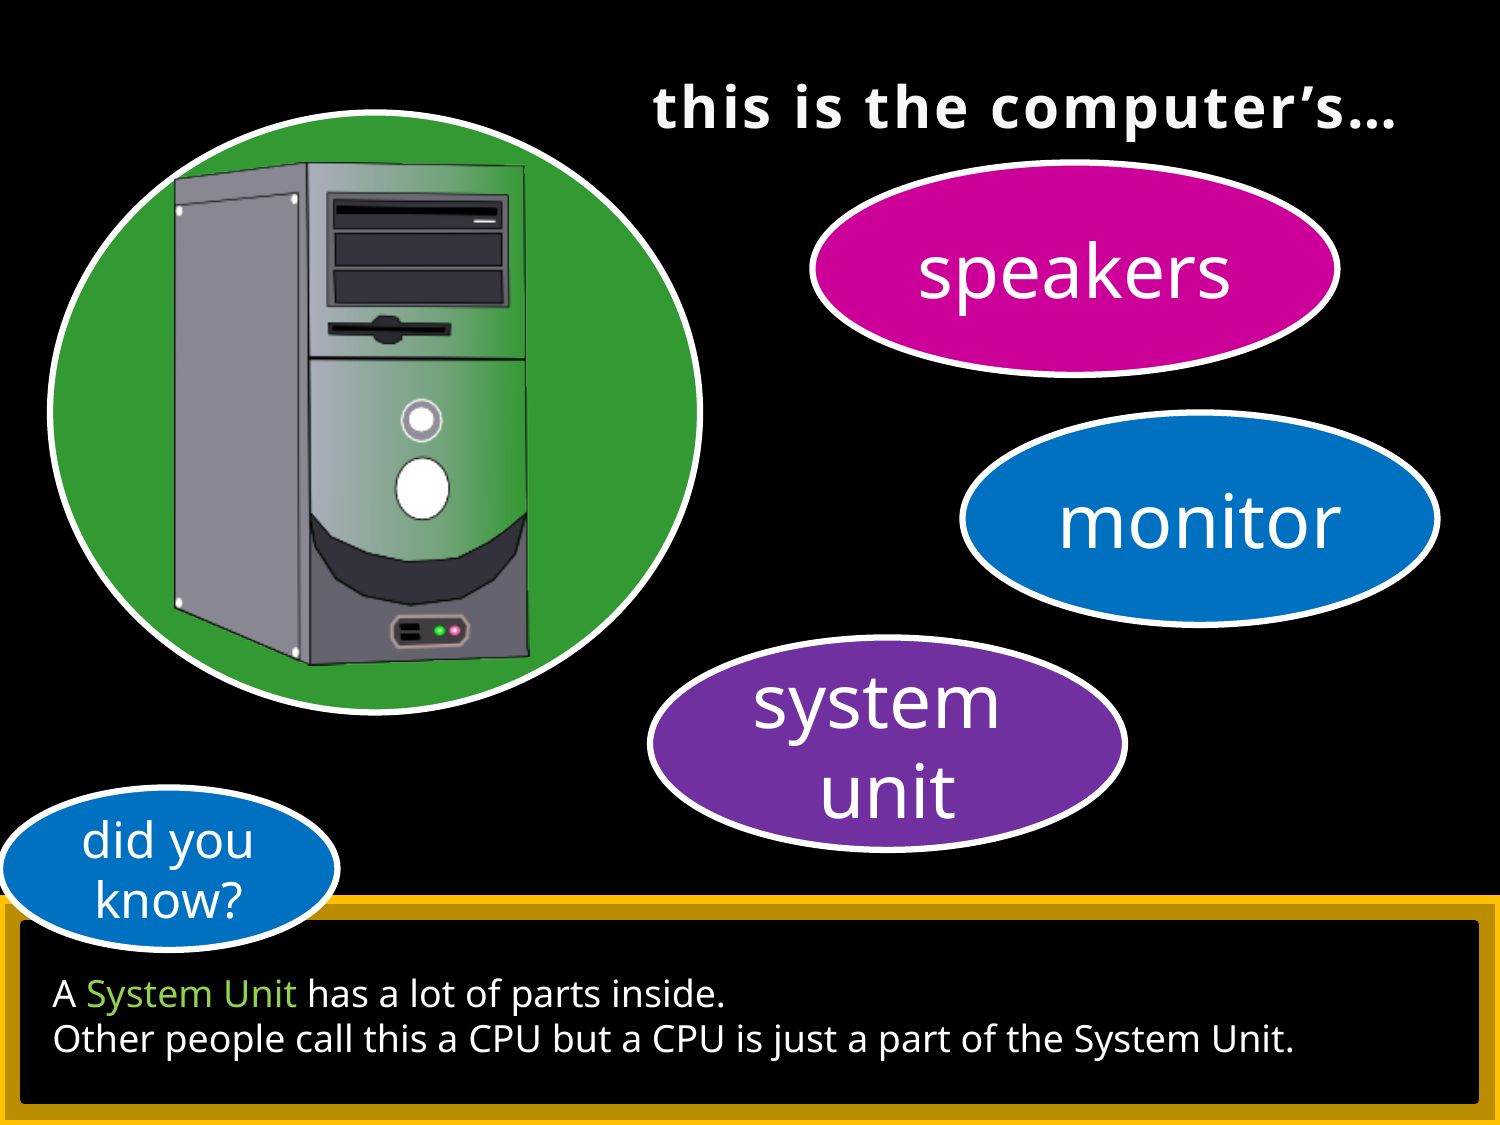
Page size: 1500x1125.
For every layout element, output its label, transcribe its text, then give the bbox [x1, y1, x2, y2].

text_box did you know? [0, 782, 343, 955]
text_box speakers [807, 157, 1342, 380]
text_box [0, 895, 1500, 1125]
text_box monitor [957, 407, 1442, 630]
picture [174, 162, 530, 666]
text_box [187, 107, 705, 717]
text_box [20, 920, 1479, 1104]
text_box A System Unit has a lot of parts inside. Other people call this a CPU but a CPU is just a part of the System Unit. [37, 962, 1450, 1068]
text_box system unit [645, 632, 1130, 855]
text_box this is the computer’s… [637, 62, 1450, 148]
text_box [45, 175, 168, 650]
